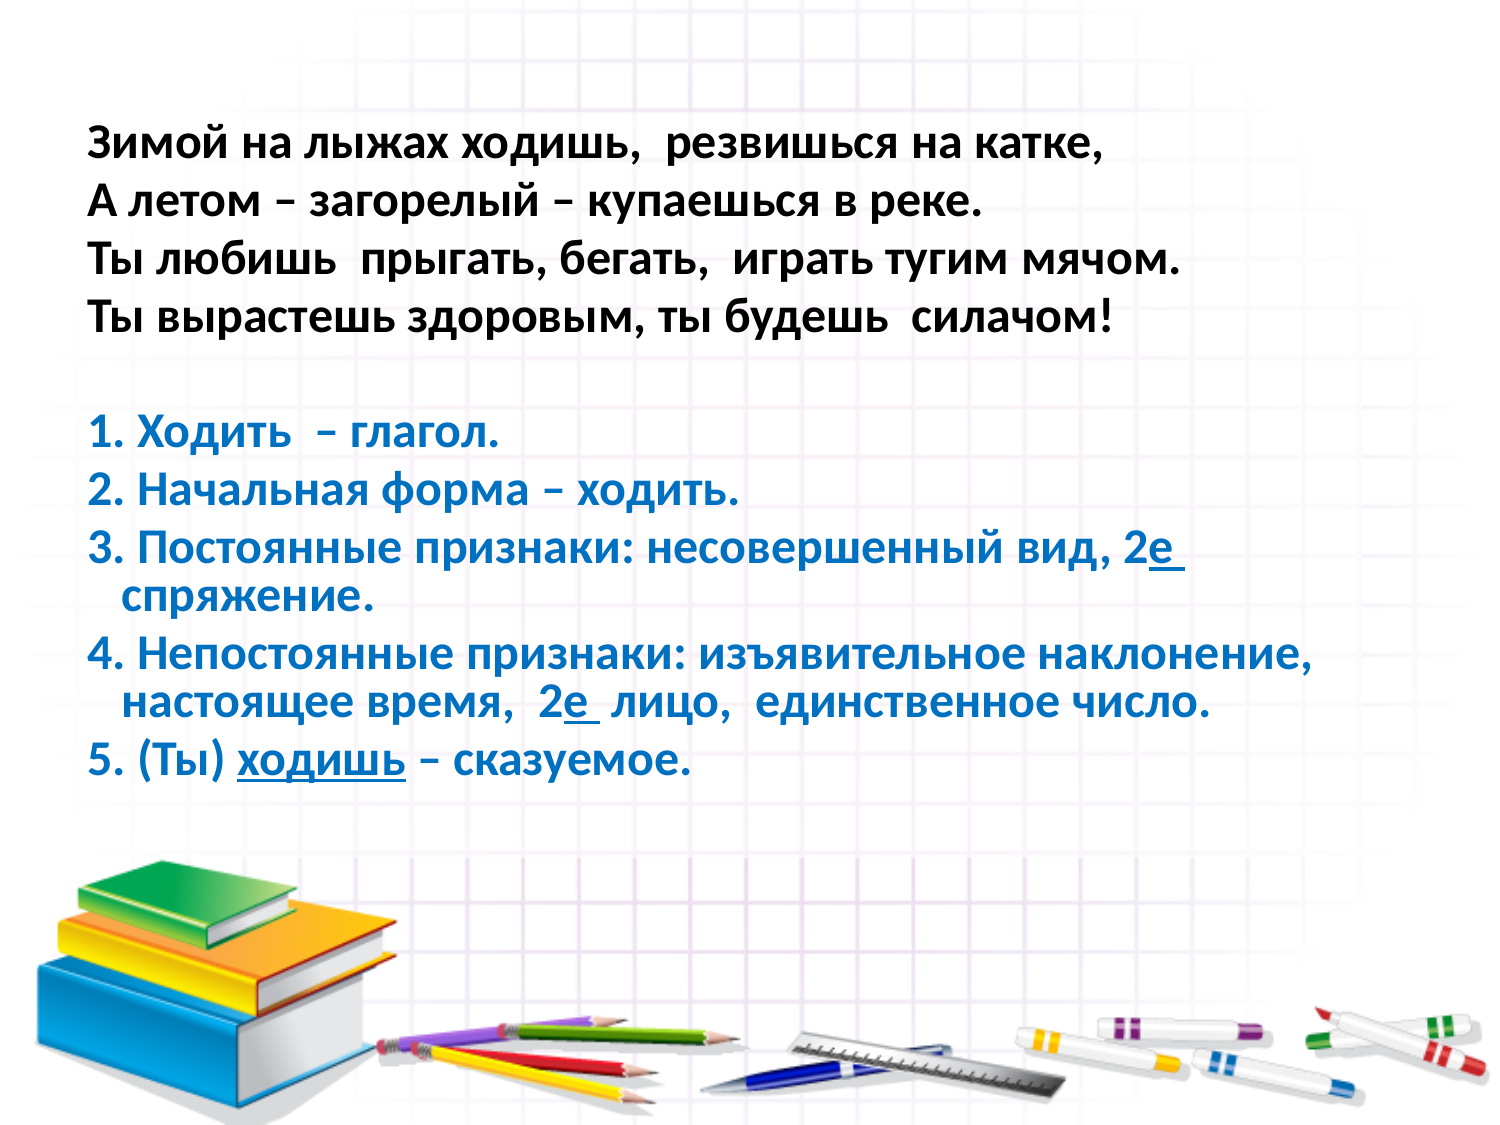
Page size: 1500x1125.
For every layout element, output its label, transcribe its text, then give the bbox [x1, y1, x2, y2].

list Зимой на лыжах ходишь, резвишься на катке, А летом – загорелый – купаешься в реке. Ты любишь прыгать, бегать, играть тугим мячом. Ты вырастешь здоровым, ты будешь силачом! 1. Ходить – глагол. 2. Начальная форма – ходить. 3. Постоянные признаки: несовершенный вид, 2е спряжение. 4. Непостоянные признаки: изъявительное наклонение, настоящее время, 2е лицо, единственное число. 5. (Ты) ходишь – сказуемое. [50, 112, 1363, 858]
picture [0, 0, 1500, 1125]
